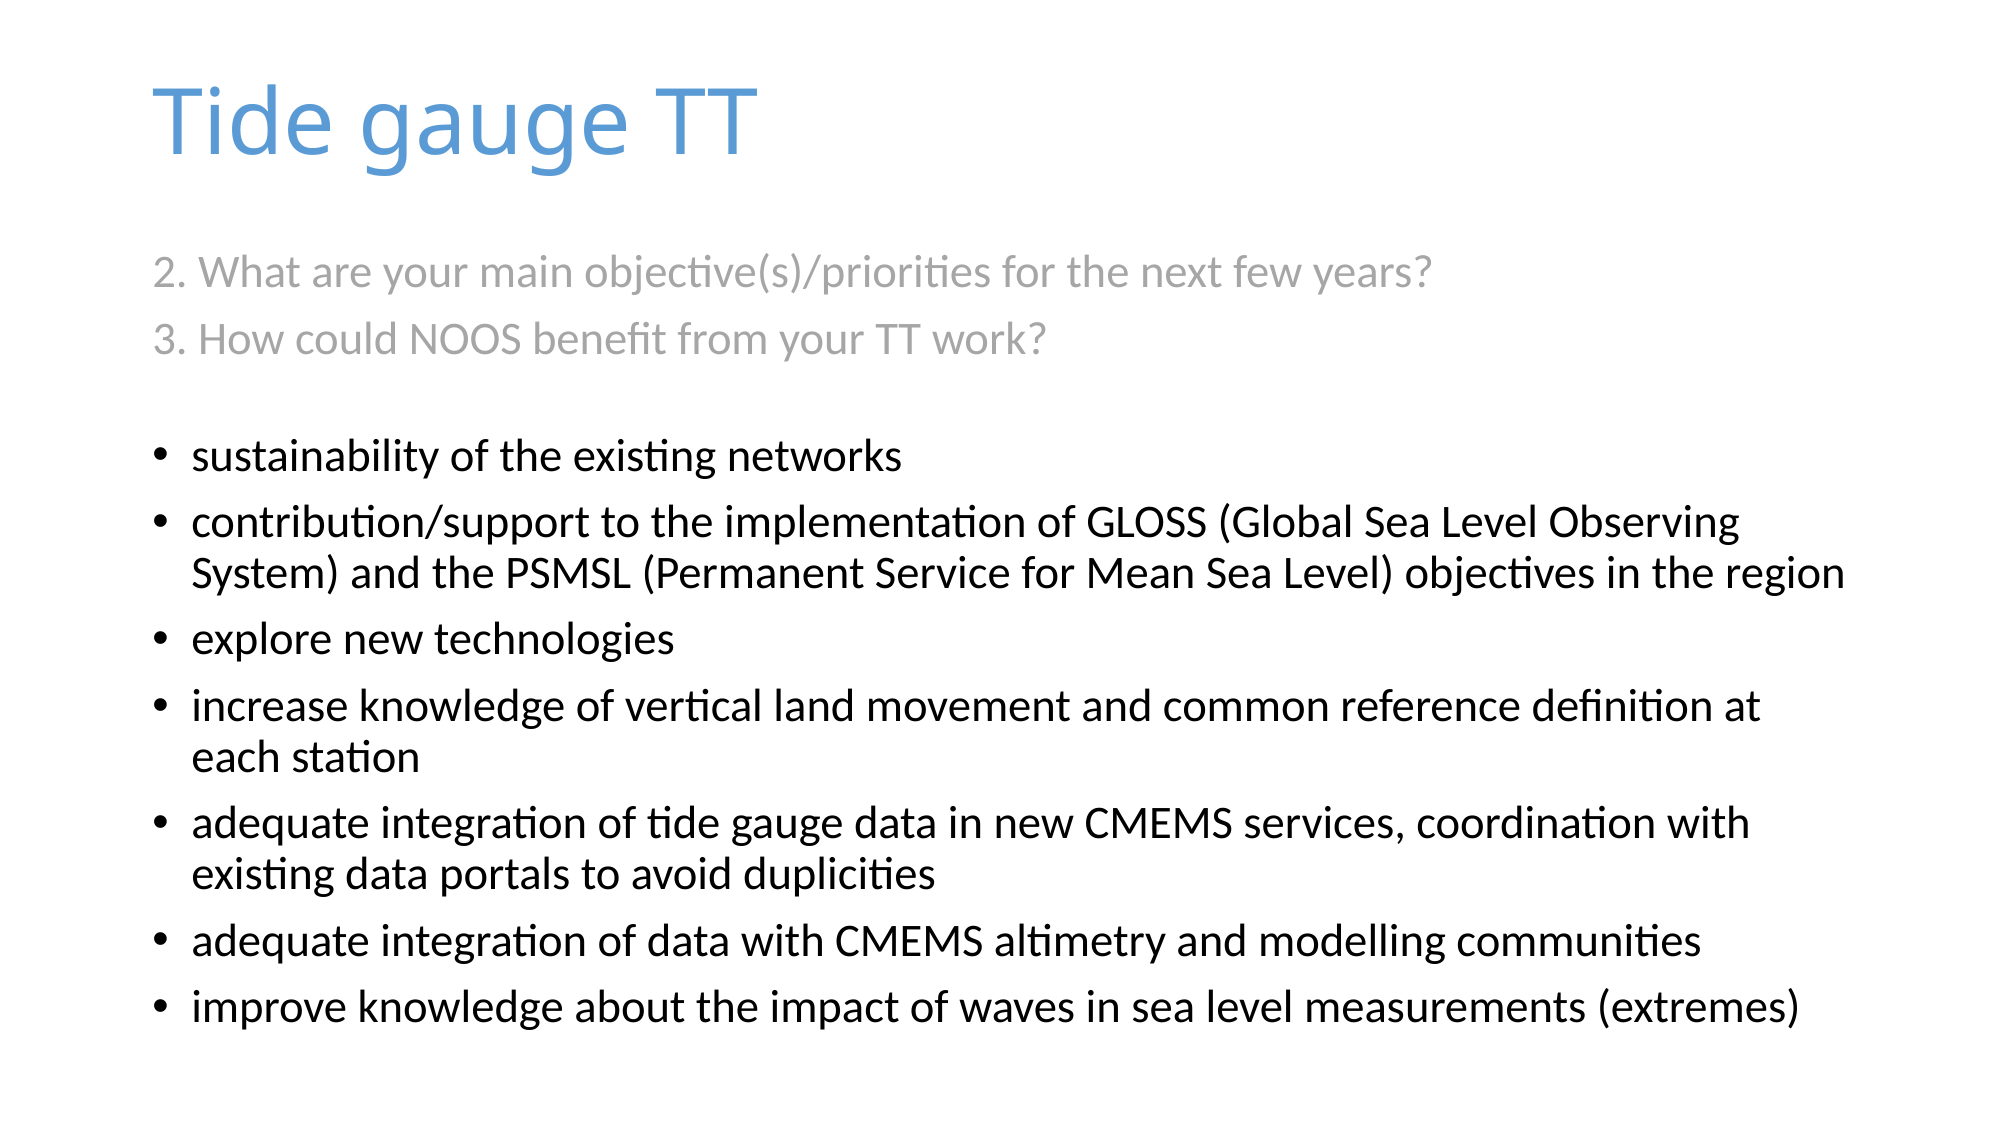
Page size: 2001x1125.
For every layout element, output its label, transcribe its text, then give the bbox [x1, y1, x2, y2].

title Tide gauge TT [137, 16, 1863, 234]
list 2. What are your main objective(s)/priorities for the next few years? 3. How could NOOS benefit from your TT work? sustainability of the existing networks contribution/support to the implementation of GLOSS (Global Sea Level Observing System) and the PSMSL (Permanent Service for Mean Sea Level) objectives in the region explore new technologies increase knowledge of vertical land movement and common reference definition at each station adequate integration of tide gauge data in new CMEMS services, coordination with existing data portals to avoid duplicities adequate integration of data with CMEMS altimetry and modelling communities improve knowledge about the impact of waves in sea level measurements (extremes) [137, 239, 1863, 1050]
